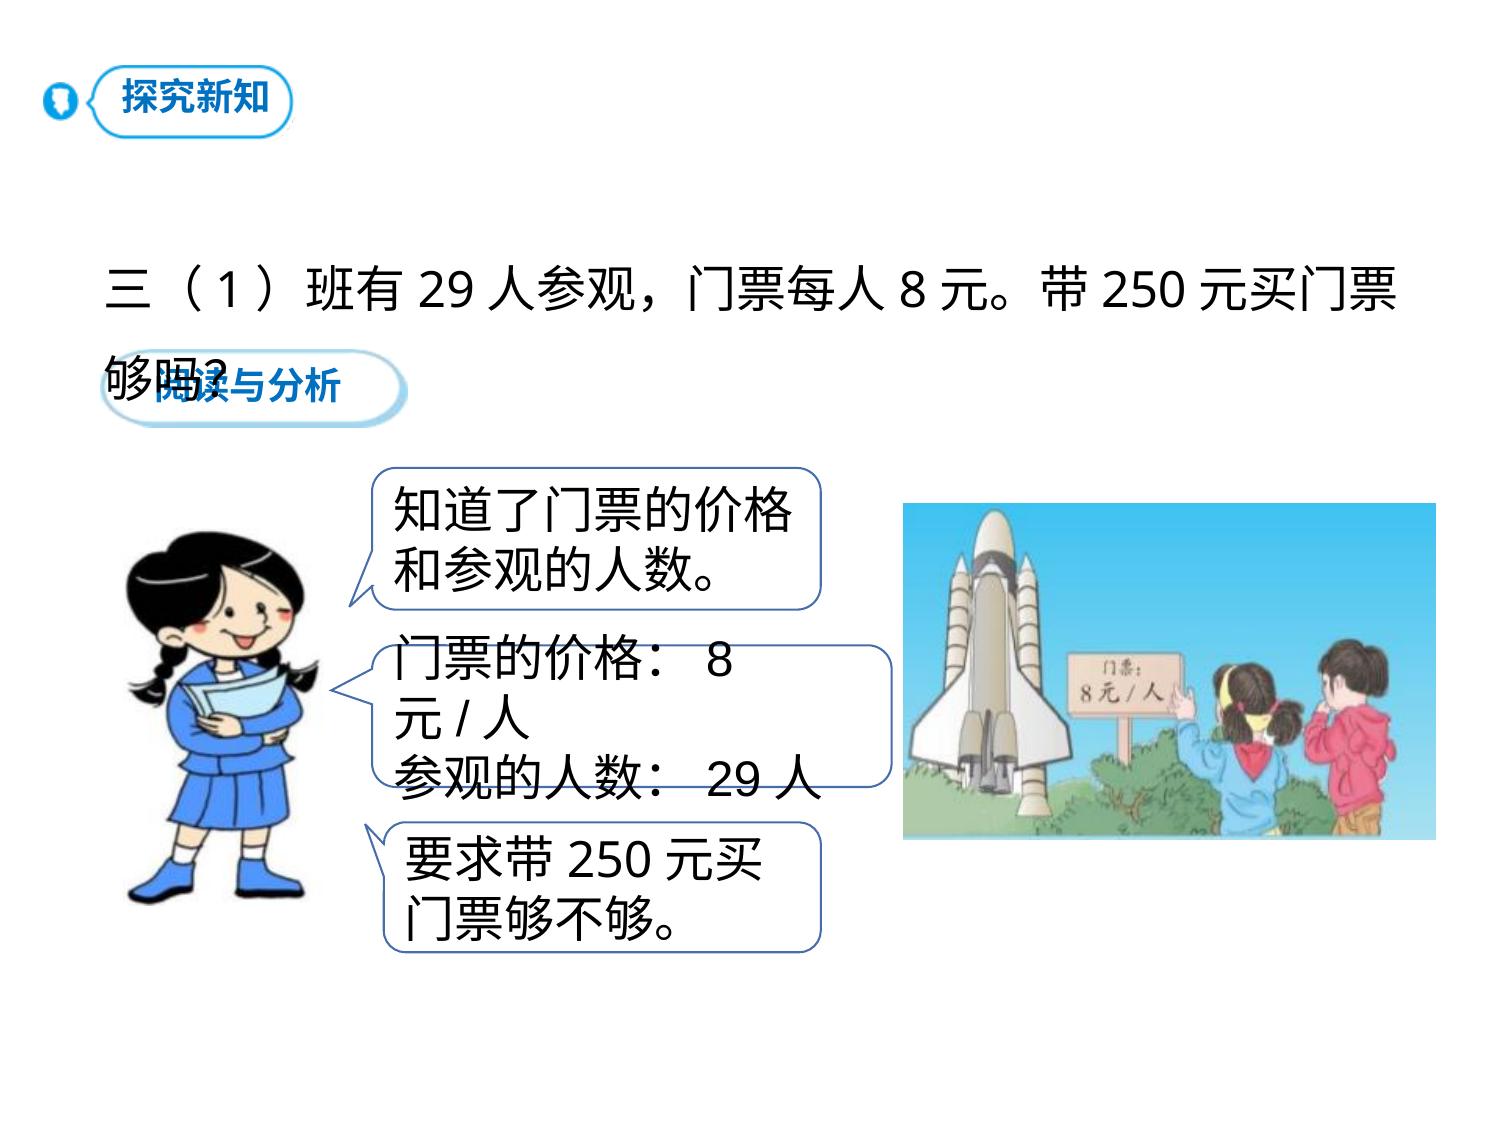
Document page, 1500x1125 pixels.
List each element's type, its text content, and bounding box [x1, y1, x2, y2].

text_box 知道了门票的价格和参观的人数。 [348, 466, 822, 611]
text_box 三（1）班有29人参观，门票每人8元。带250元买门票够吗？ [88, 219, 1424, 415]
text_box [43, 65, 296, 142]
text_box 门票的价格：8元/人 参观的人数：29人 [328, 644, 893, 789]
text_box 要求带250元买门票够不够。 [364, 821, 822, 954]
picture [903, 503, 1436, 840]
picture [123, 526, 325, 906]
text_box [100, 349, 408, 428]
